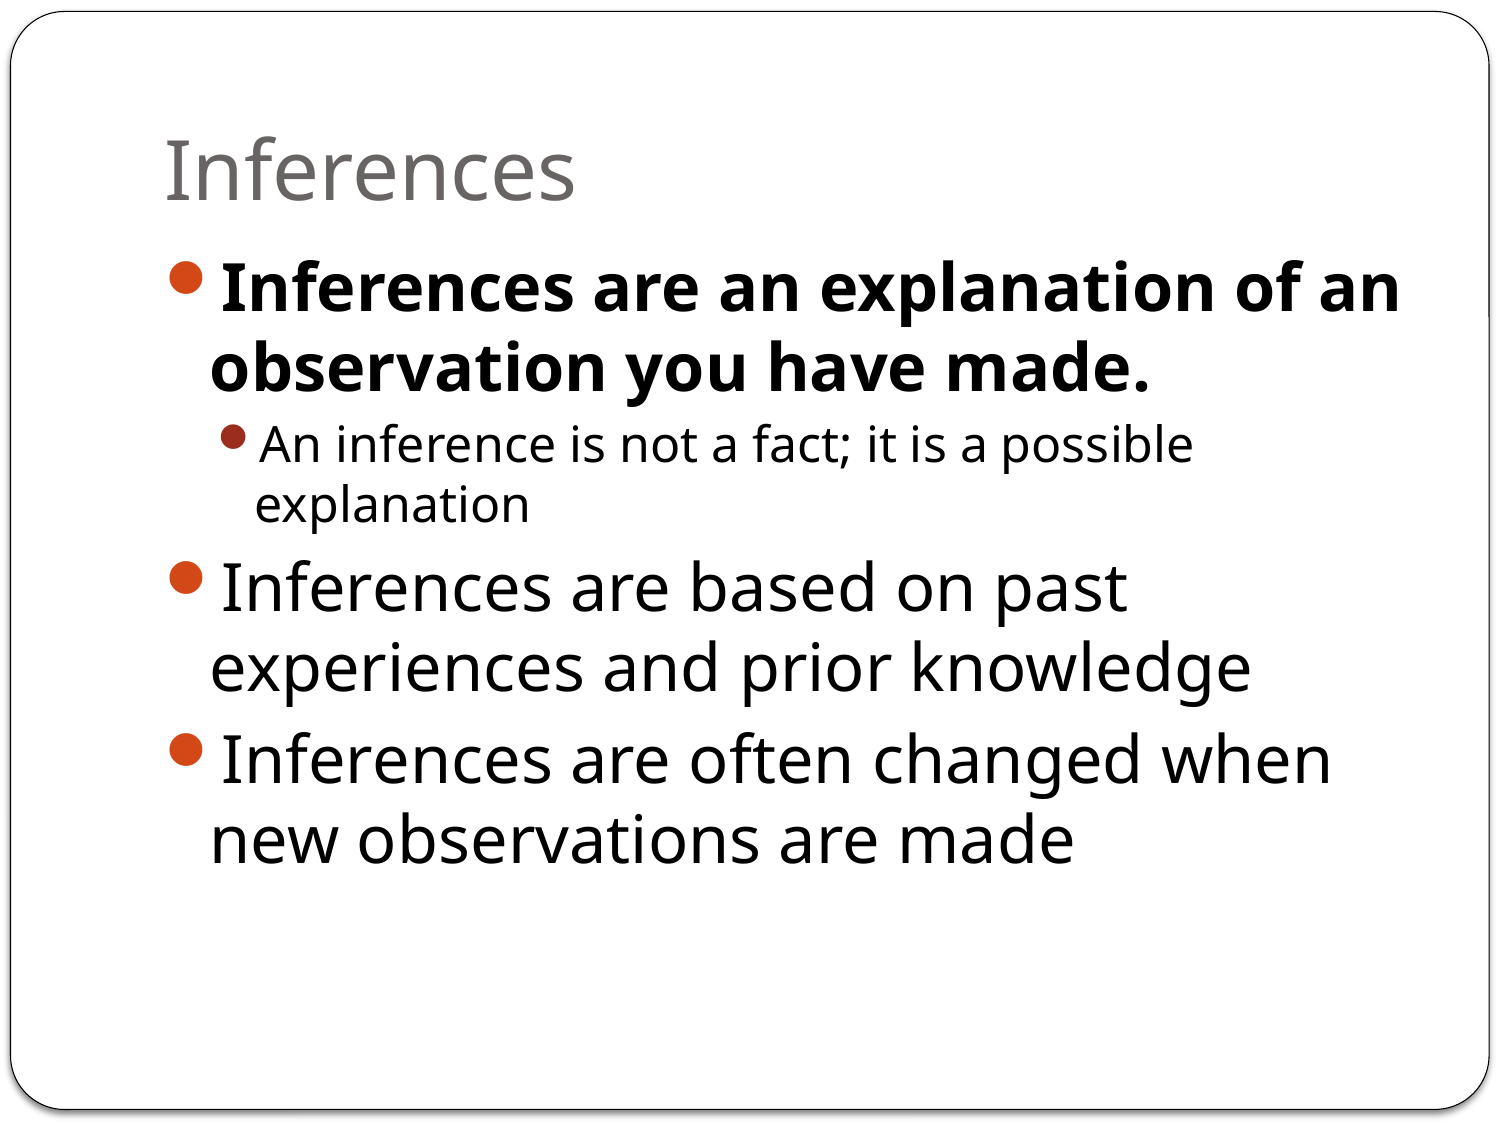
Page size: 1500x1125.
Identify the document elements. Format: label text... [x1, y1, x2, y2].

list Inferences are an explanation of an observation you have made. An inference is not a fact; it is a possible explanation Inferences are based on past experiences and prior knowledge Inferences are often changed when new observations are made [150, 237, 1425, 988]
title Inferences [150, 45, 1425, 233]
